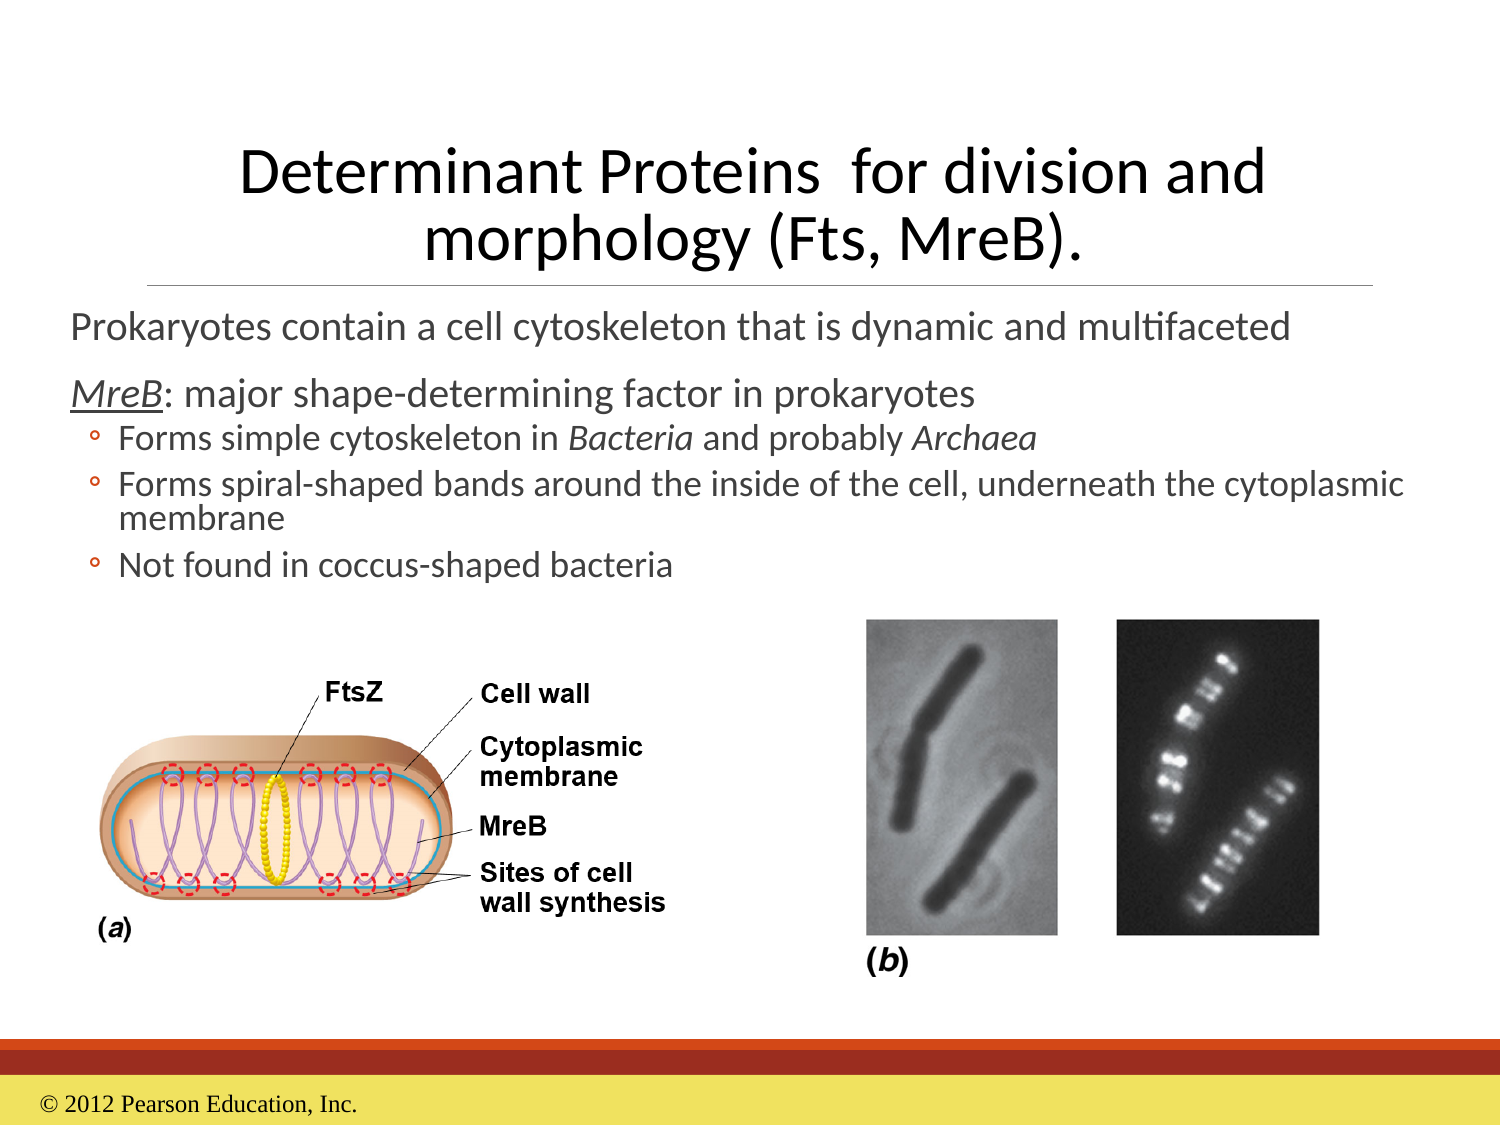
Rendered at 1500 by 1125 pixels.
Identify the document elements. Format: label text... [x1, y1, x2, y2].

picture [842, 607, 1327, 977]
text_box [0, 1074, 1500, 1125]
list Prokaryotes contain a cell cytoskeleton that is dynamic and multifaceted MreB: major shape-determining factor in prokaryotes Forms simple cytoskeleton in Bacteria and probably Archaea Forms spiral-shaped bands around the inside of the cell, underneath the cytoplasmic membrane Not found in coccus-shaped bacteria [55, 302, 1454, 654]
title Determinant Proteins for division and morphology (Fts, MreB). [135, 47, 1373, 285]
picture [83, 655, 675, 953]
